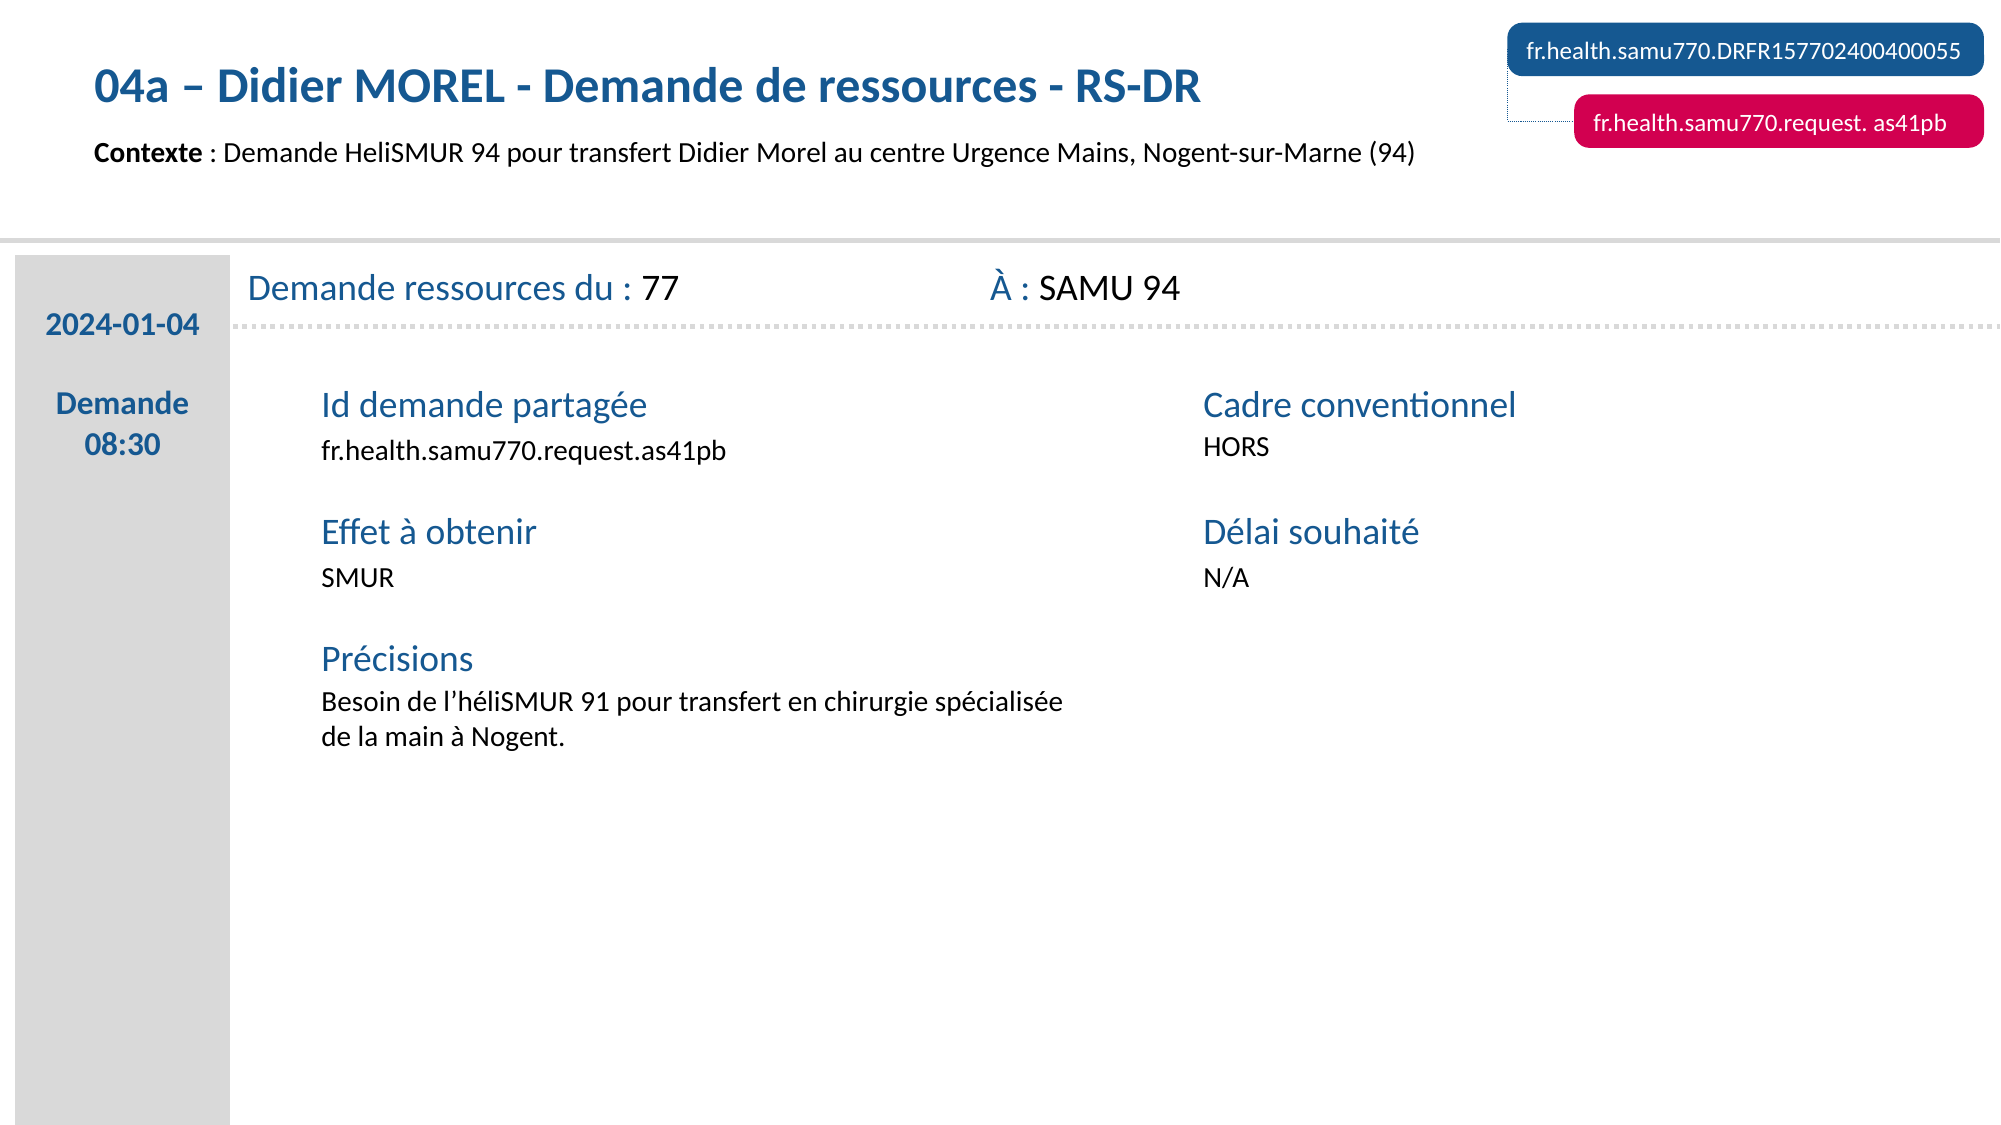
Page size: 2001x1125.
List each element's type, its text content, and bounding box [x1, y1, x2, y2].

text_box Demande ressources du : 77 [233, 256, 735, 316]
text_box À : SAMU 94 [834, 256, 1337, 316]
text_box Contexte : Demande HeliSMUR 94 pour transfert Didier Morel au centre Urgence Mains, Nogent-sur-Marne (94) [79, 126, 1481, 176]
text_box fr.health.samu770.request. as41pb [1574, 94, 1985, 148]
text_box Cadre conventionnel [1188, 372, 1554, 419]
text_box SMUR [306, 550, 958, 601]
text_box fr.health.samu770.request.as41pb [306, 424, 958, 474]
text_box N/A [1188, 550, 1861, 601]
text_box Besoin de l’héliSMUR 91 pour transfert en chirurgie spécialisée de la main à Nogent. [306, 674, 1080, 760]
text_box 04a – Didier MOREL - Demande de ressources - RS-DR [79, 45, 1507, 121]
text_box HORS [1188, 419, 1861, 470]
text_box Id demande partagée [306, 372, 900, 424]
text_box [1507, 49, 1575, 122]
text_box Précisions [306, 626, 649, 674]
text_box 2024-01-04 Demande 08:30 [15, 255, 230, 1125]
text_box Effet à obtenir [306, 499, 900, 550]
text_box fr.health.samu770.DRFR157702400400055 [1507, 22, 1985, 77]
text_box Délai souhaité [1188, 499, 1526, 550]
